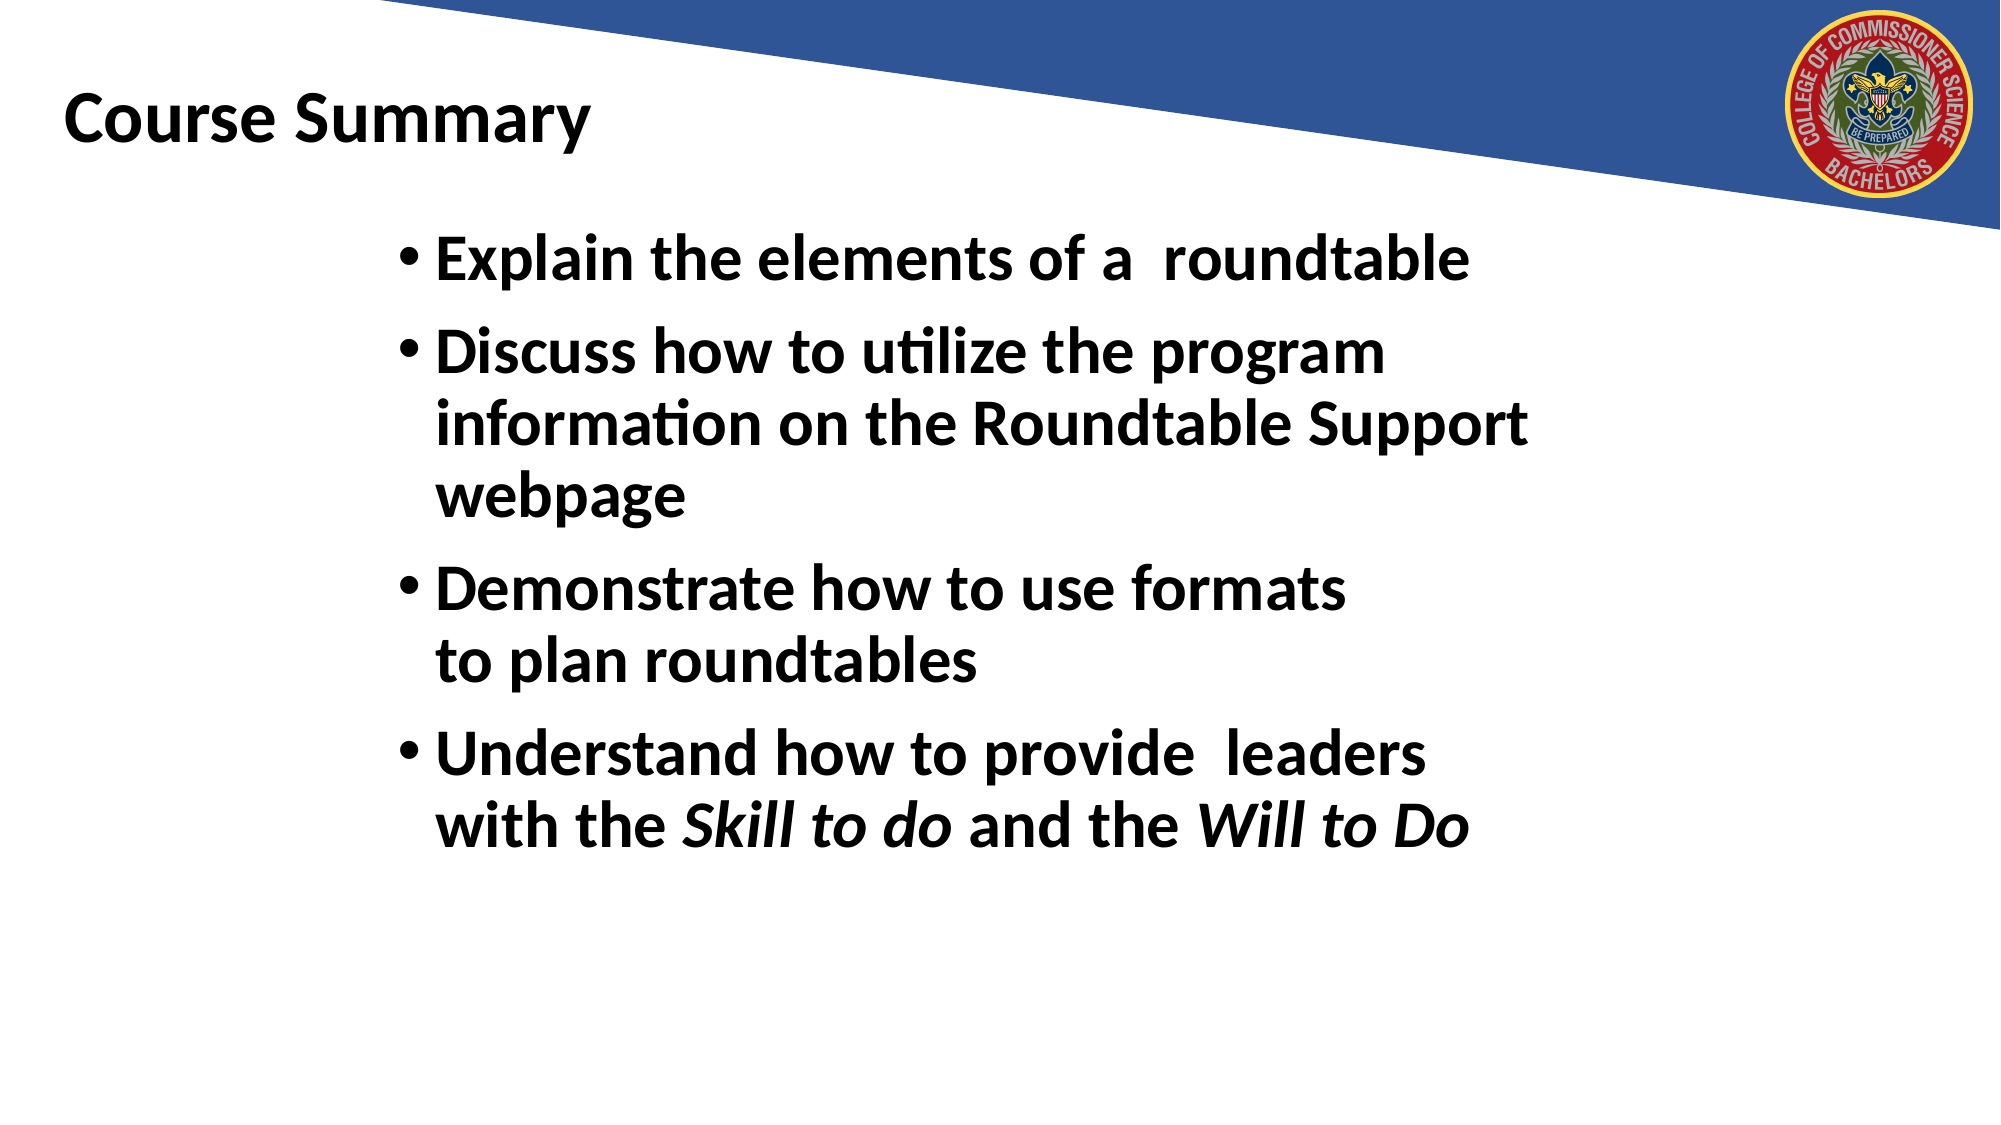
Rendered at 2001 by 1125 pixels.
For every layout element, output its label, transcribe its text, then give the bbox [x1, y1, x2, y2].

picture [1785, 10, 1973, 198]
list Explain the elements of a roundtable Discuss how to utilize the program information on the Roundtable Support webpage Demonstrate how to use formats to plan roundtables Understand how to provide leaders with the Skill to do and the Will to Do [382, 215, 1567, 1074]
title Course Summary [49, 74, 1197, 163]
